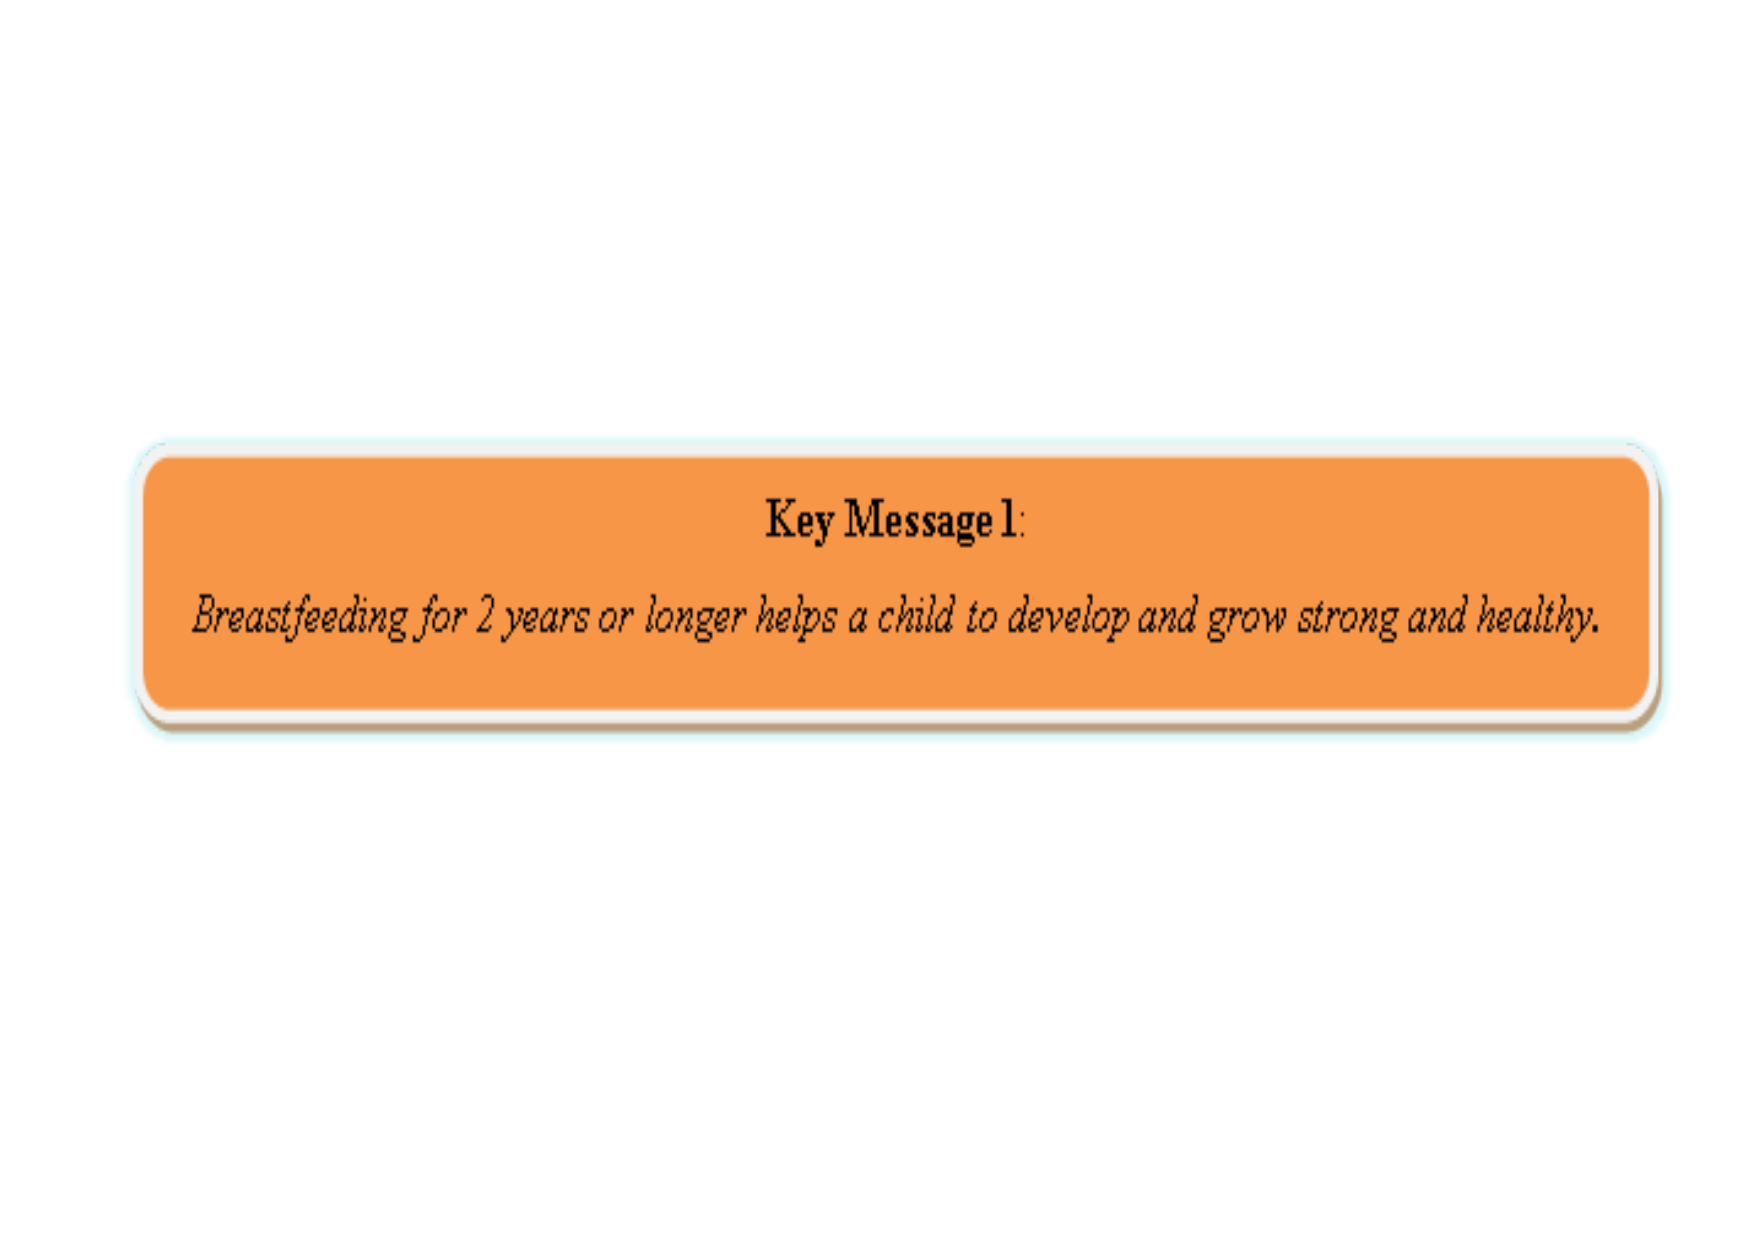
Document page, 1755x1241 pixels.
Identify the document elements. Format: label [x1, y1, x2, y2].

list [134, 442, 1667, 739]
